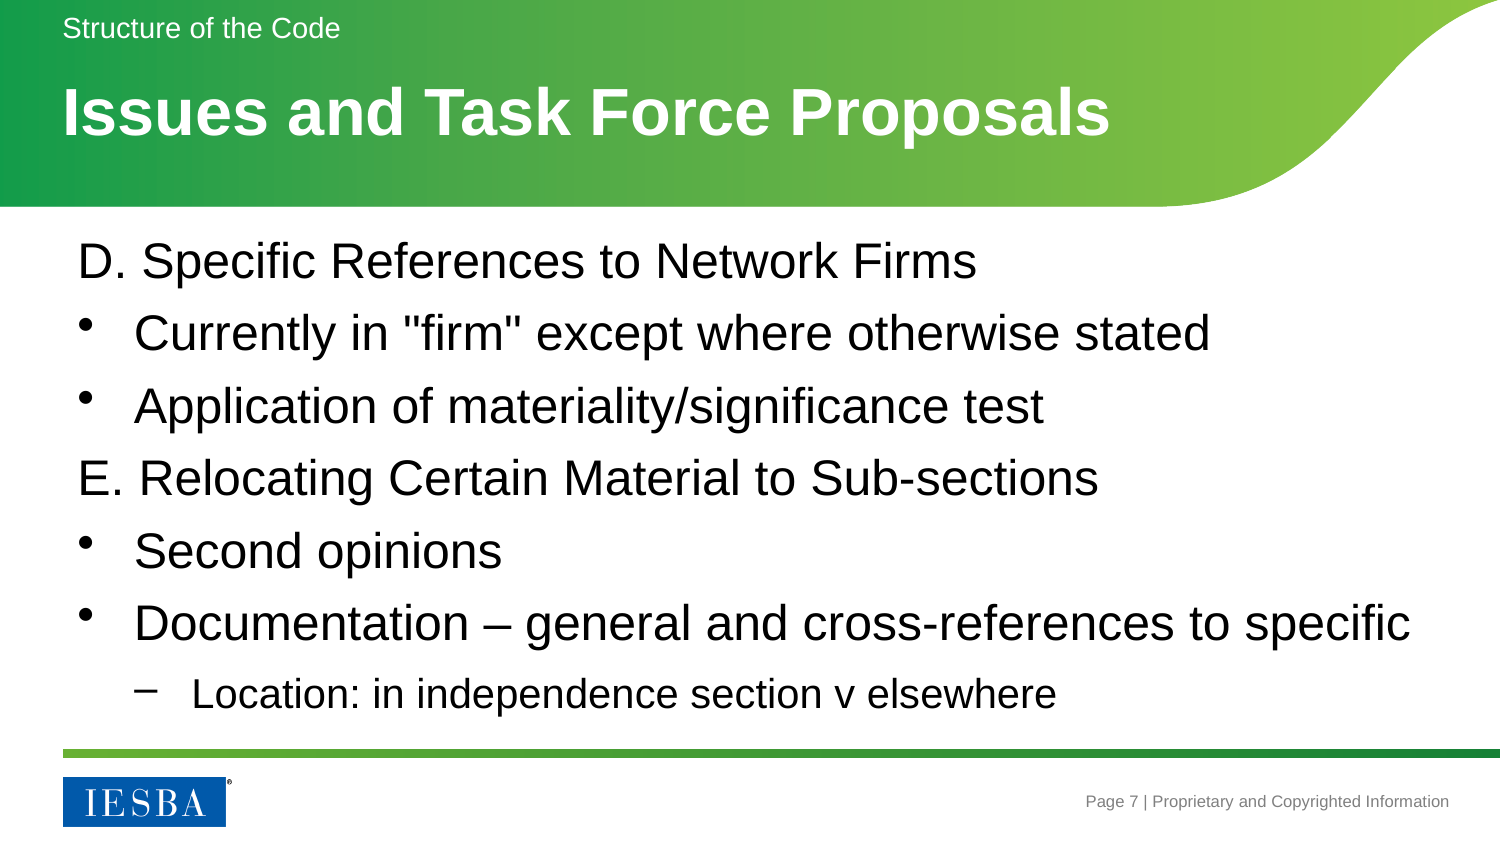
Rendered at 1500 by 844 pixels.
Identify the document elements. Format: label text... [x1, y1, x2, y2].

title Issues and Task Force Proposals [62, 75, 1300, 142]
picture [63, 777, 232, 827]
list D. Specific References to Network Firms Currently in "firm" except where otherwise stated Application of materiality/significance test E. Relocating Certain Material to Sub-sections Second opinions Documentation – general and cross-references to specific Location: in independence section v elsewhere [62, 220, 1450, 724]
subtitle Structure of the Code [62, 9, 500, 38]
picture [0, 0, 1500, 207]
